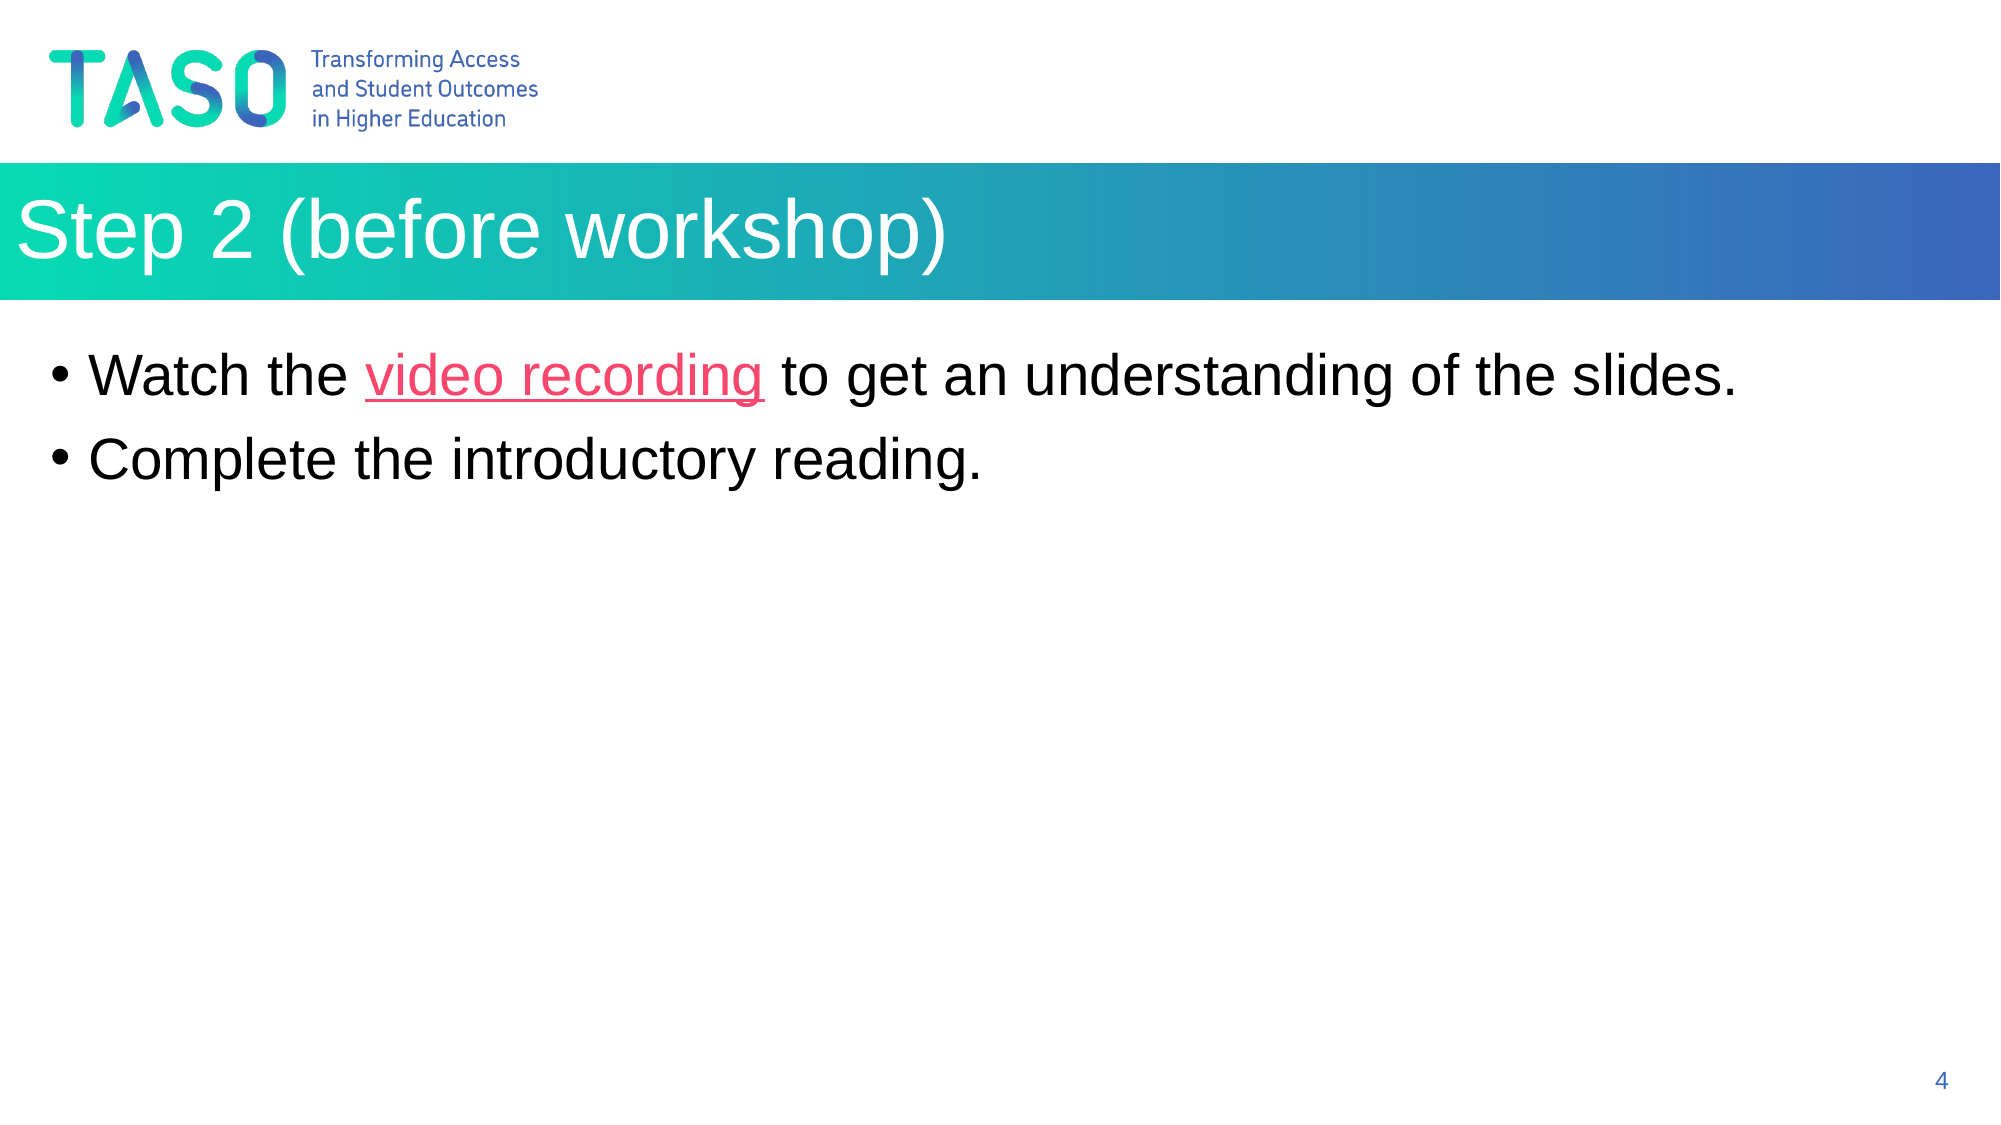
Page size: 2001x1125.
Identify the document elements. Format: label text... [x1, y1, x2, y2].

list Watch the video recording to get an understanding of the slides. Complete the introductory reading. [35, 337, 1898, 1082]
slide_number 4 [1514, 1065, 1965, 1103]
text_box Step 2 (before workshop) [0, 163, 2000, 300]
picture [35, 0, 546, 163]
